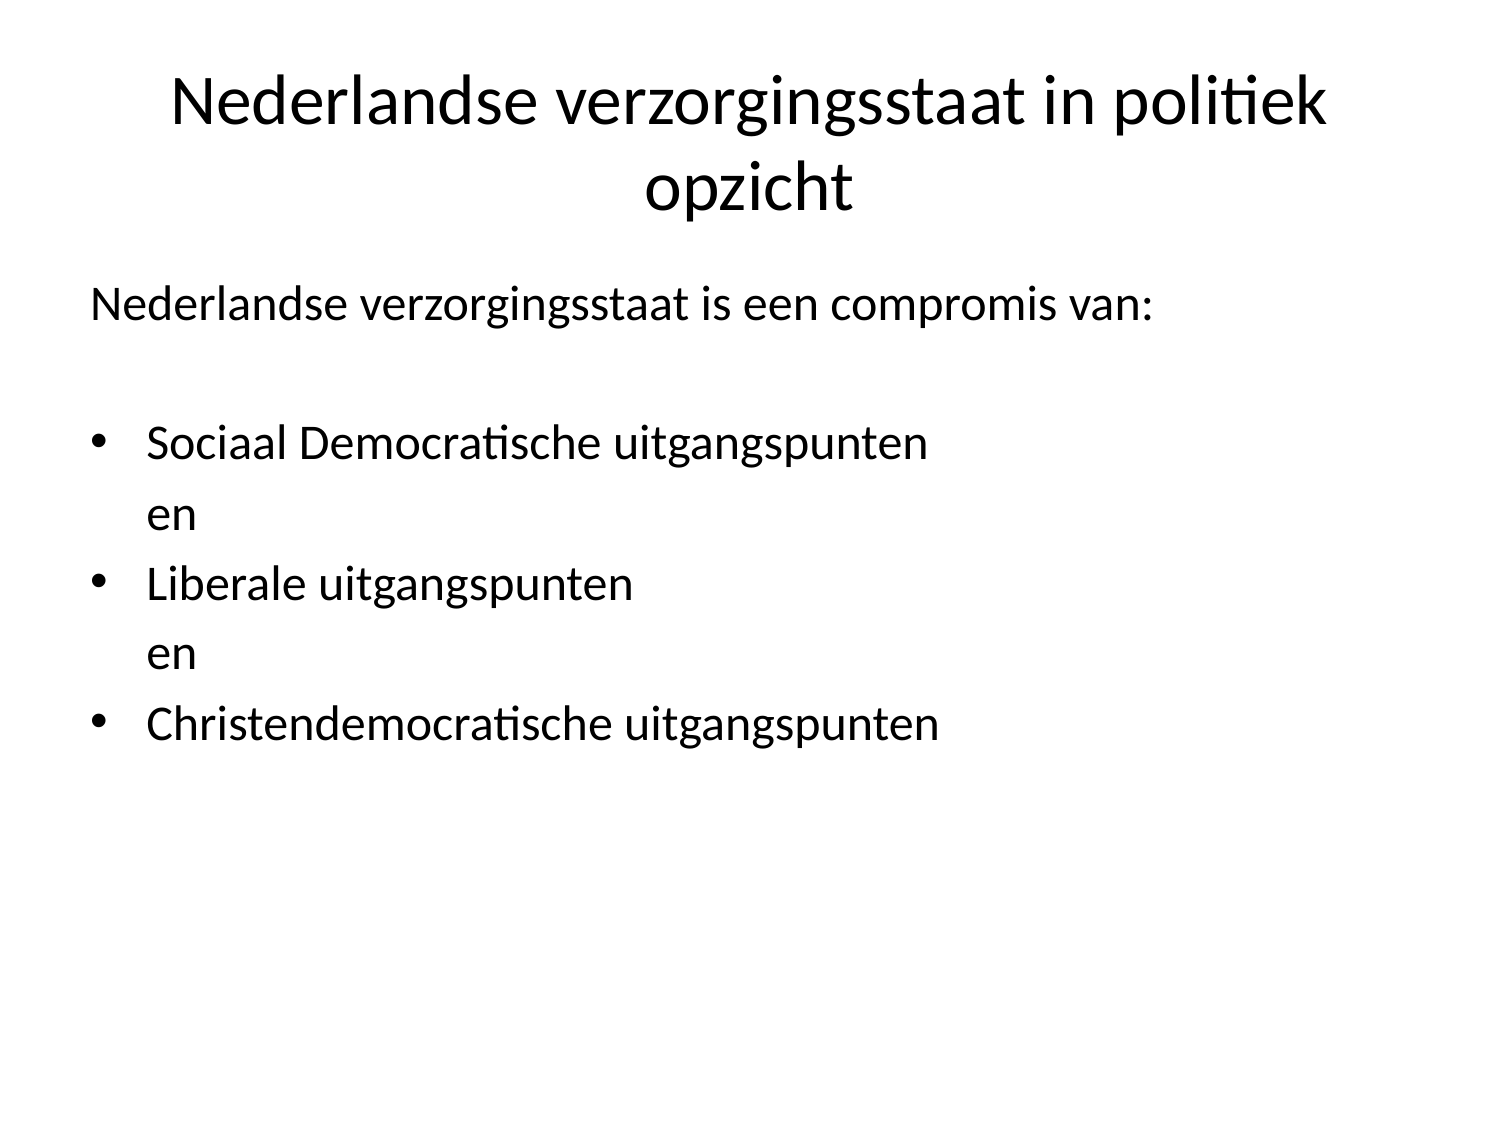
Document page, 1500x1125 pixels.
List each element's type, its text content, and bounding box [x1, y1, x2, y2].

list Nederlandse verzorgingsstaat is een compromis van: Sociaal Democratische uitgangspunten en Liberale uitgangspunten en Christendemocratische uitgangspunten [75, 262, 1425, 1005]
title Nederlandse verzorgingsstaat in politiek opzicht [75, 45, 1425, 233]
